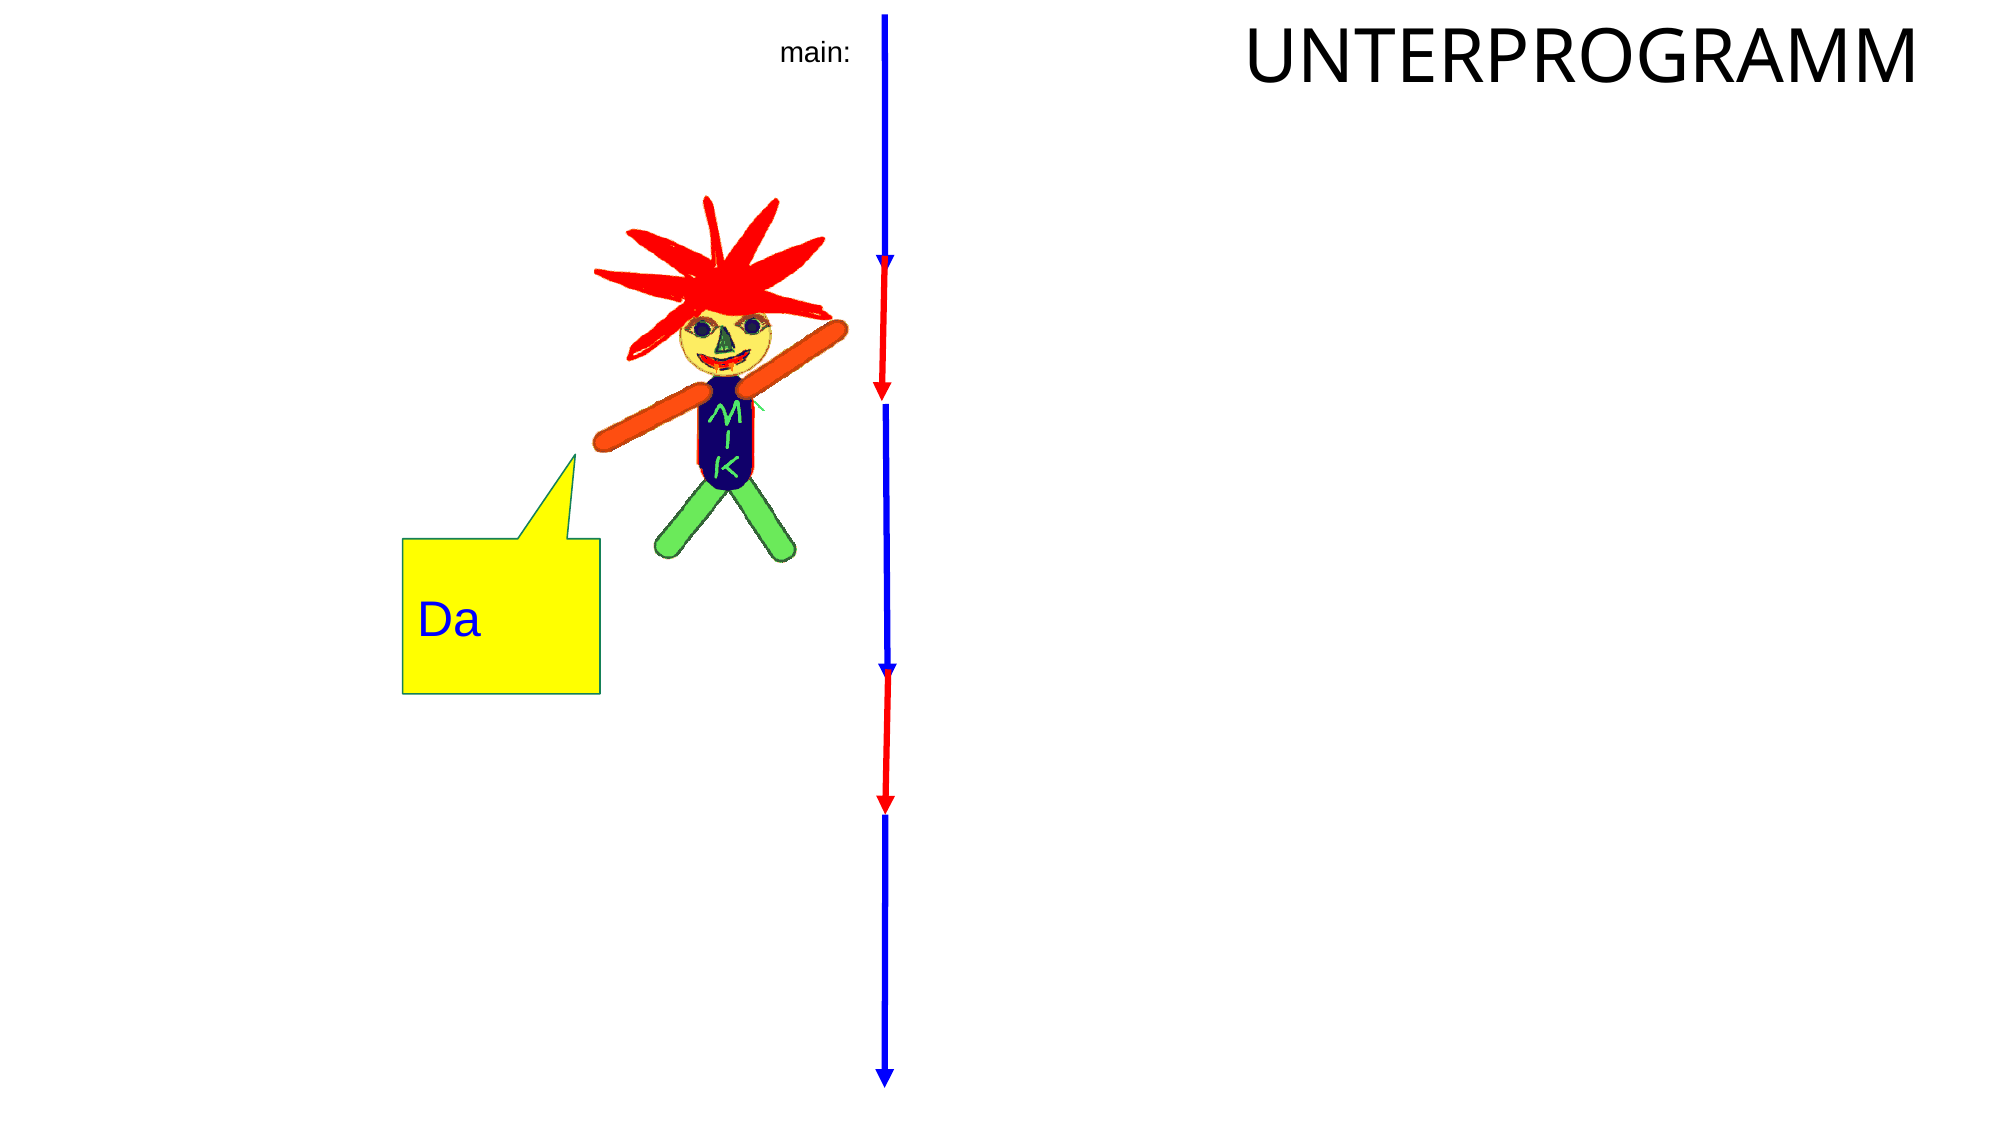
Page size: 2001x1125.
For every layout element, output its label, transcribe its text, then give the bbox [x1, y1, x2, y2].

picture [564, 186, 865, 572]
title UNTERPROGRAMM [1228, 0, 2000, 116]
text_box Da [402, 478, 601, 694]
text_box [881, 255, 885, 402]
text_box main: [764, 17, 881, 98]
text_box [884, 669, 889, 815]
